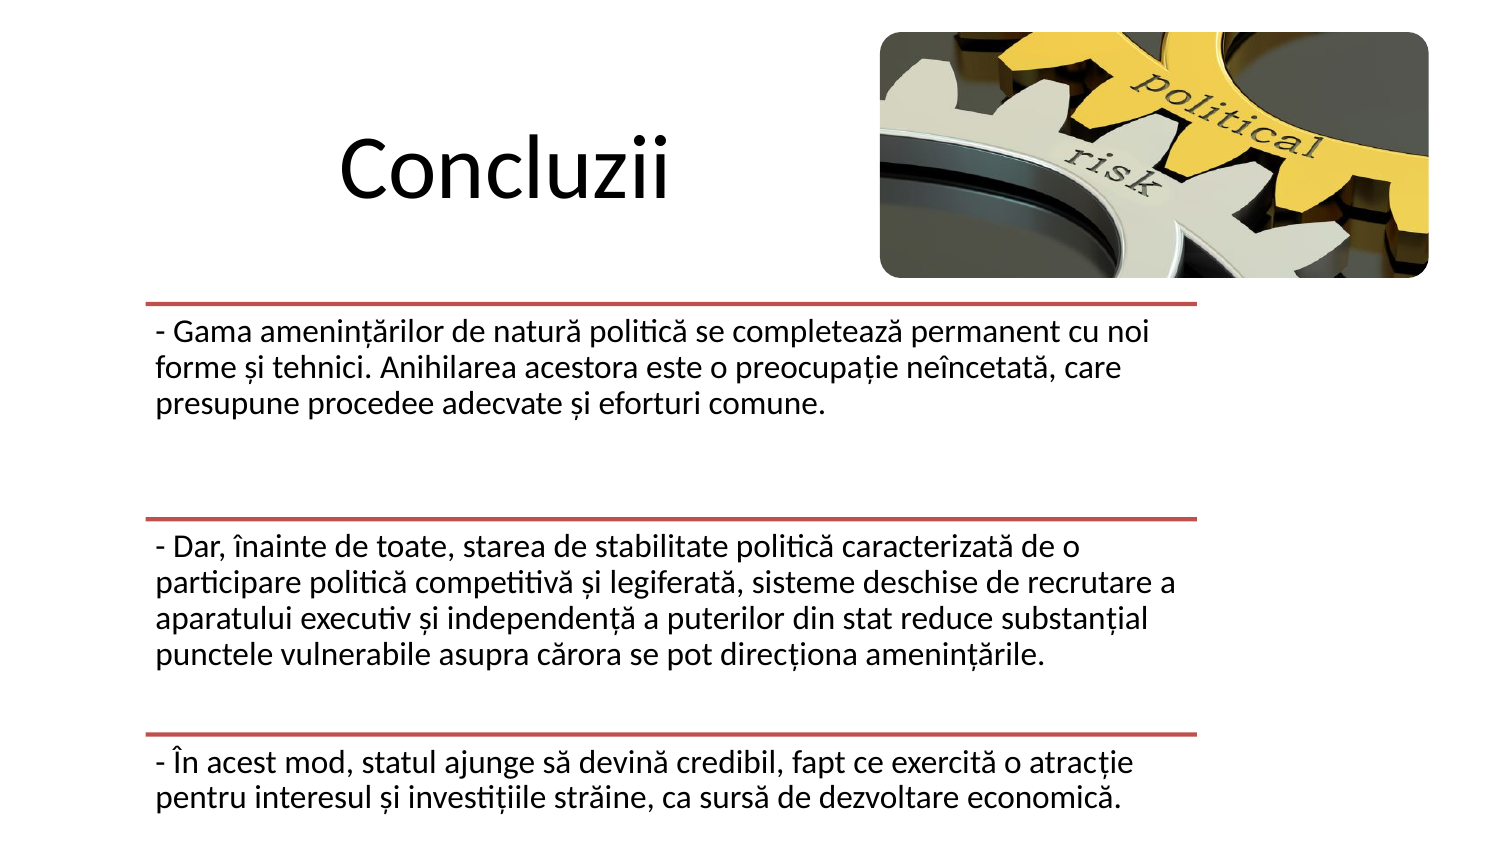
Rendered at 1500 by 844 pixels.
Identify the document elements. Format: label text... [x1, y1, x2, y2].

picture [879, 31, 1429, 279]
title Concluzii [0, 91, 874, 232]
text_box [145, 303, 1198, 844]
